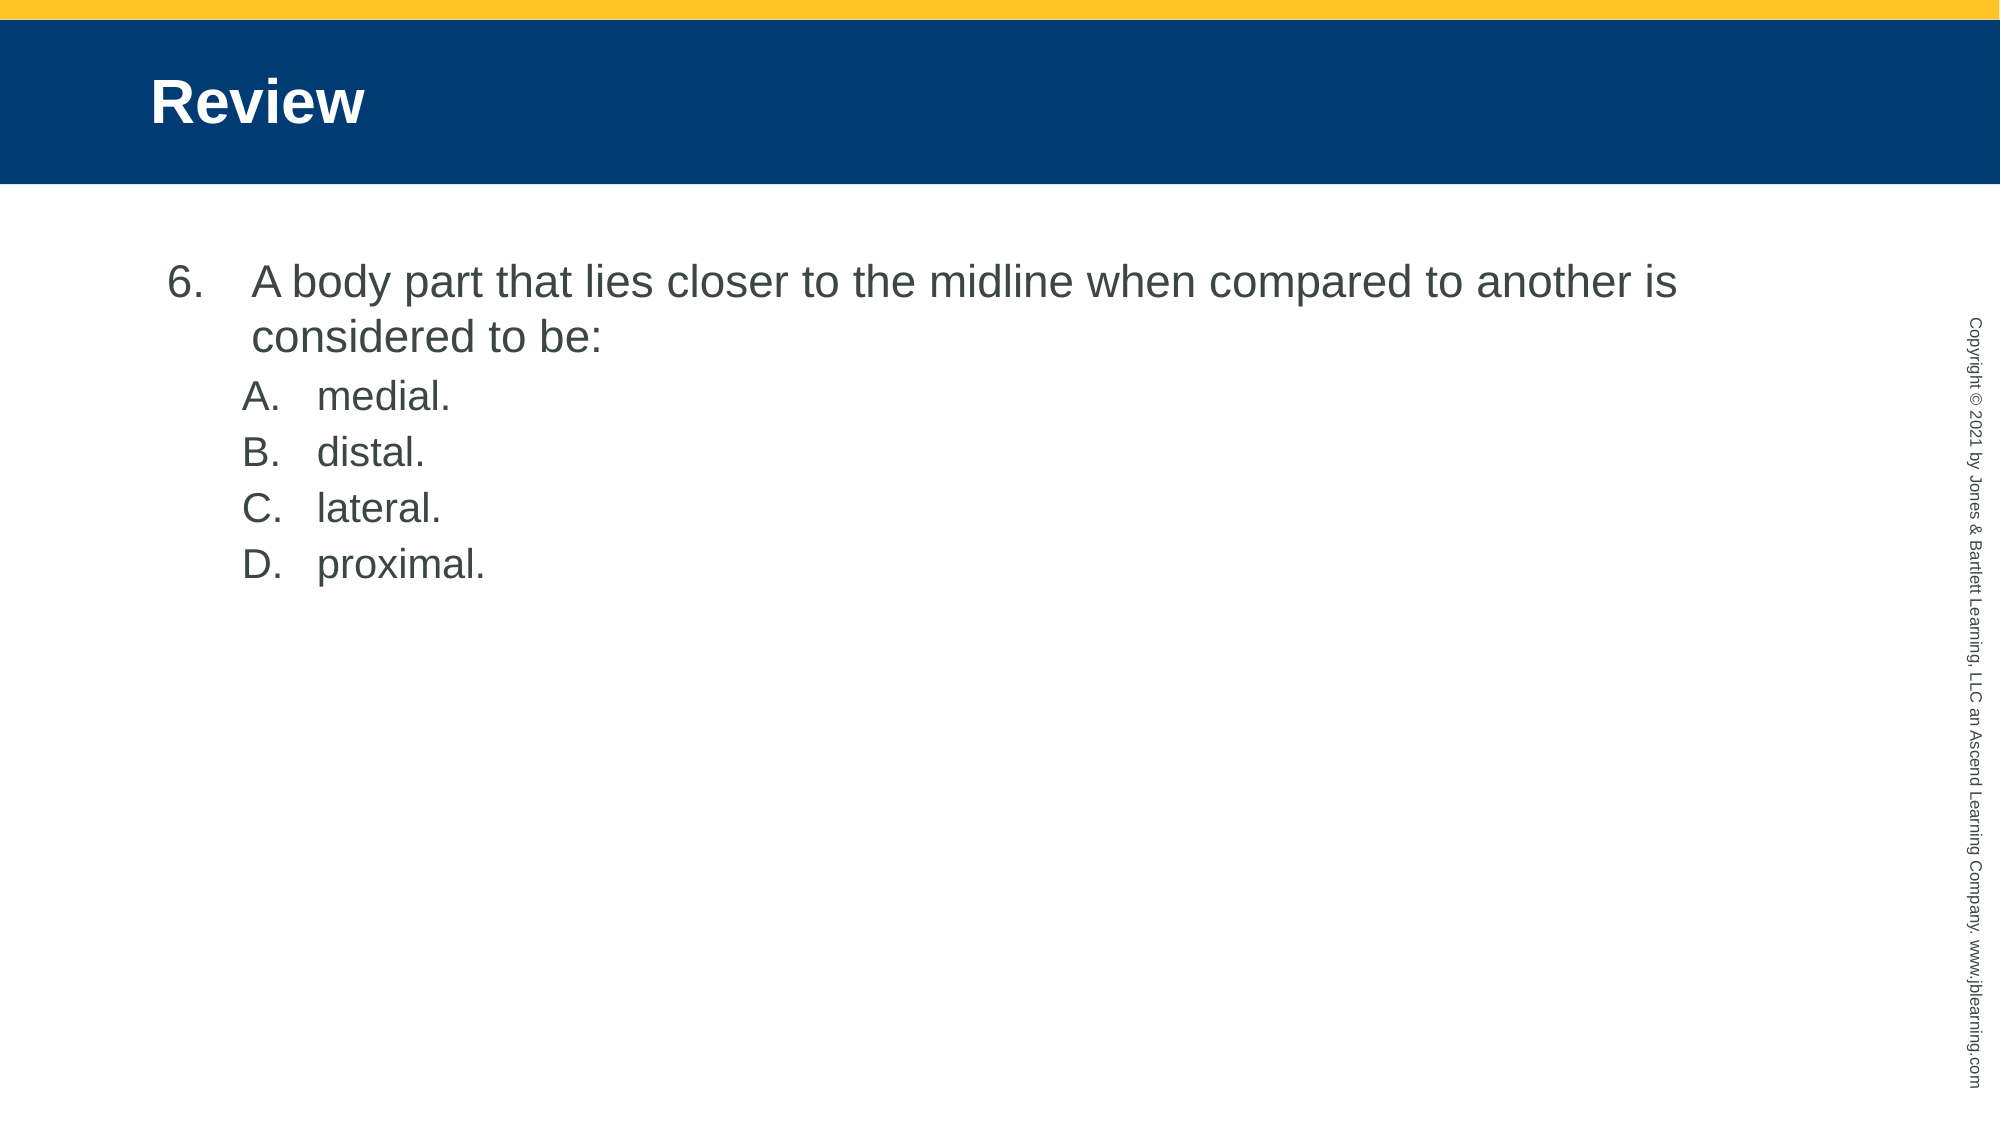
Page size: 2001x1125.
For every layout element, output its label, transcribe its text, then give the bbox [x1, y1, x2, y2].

list A body part that lies closer to the midline when compared to another is considered to be: medial. distal. lateral. proximal. [151, 244, 1840, 1016]
title Review [0, 19, 2000, 185]
